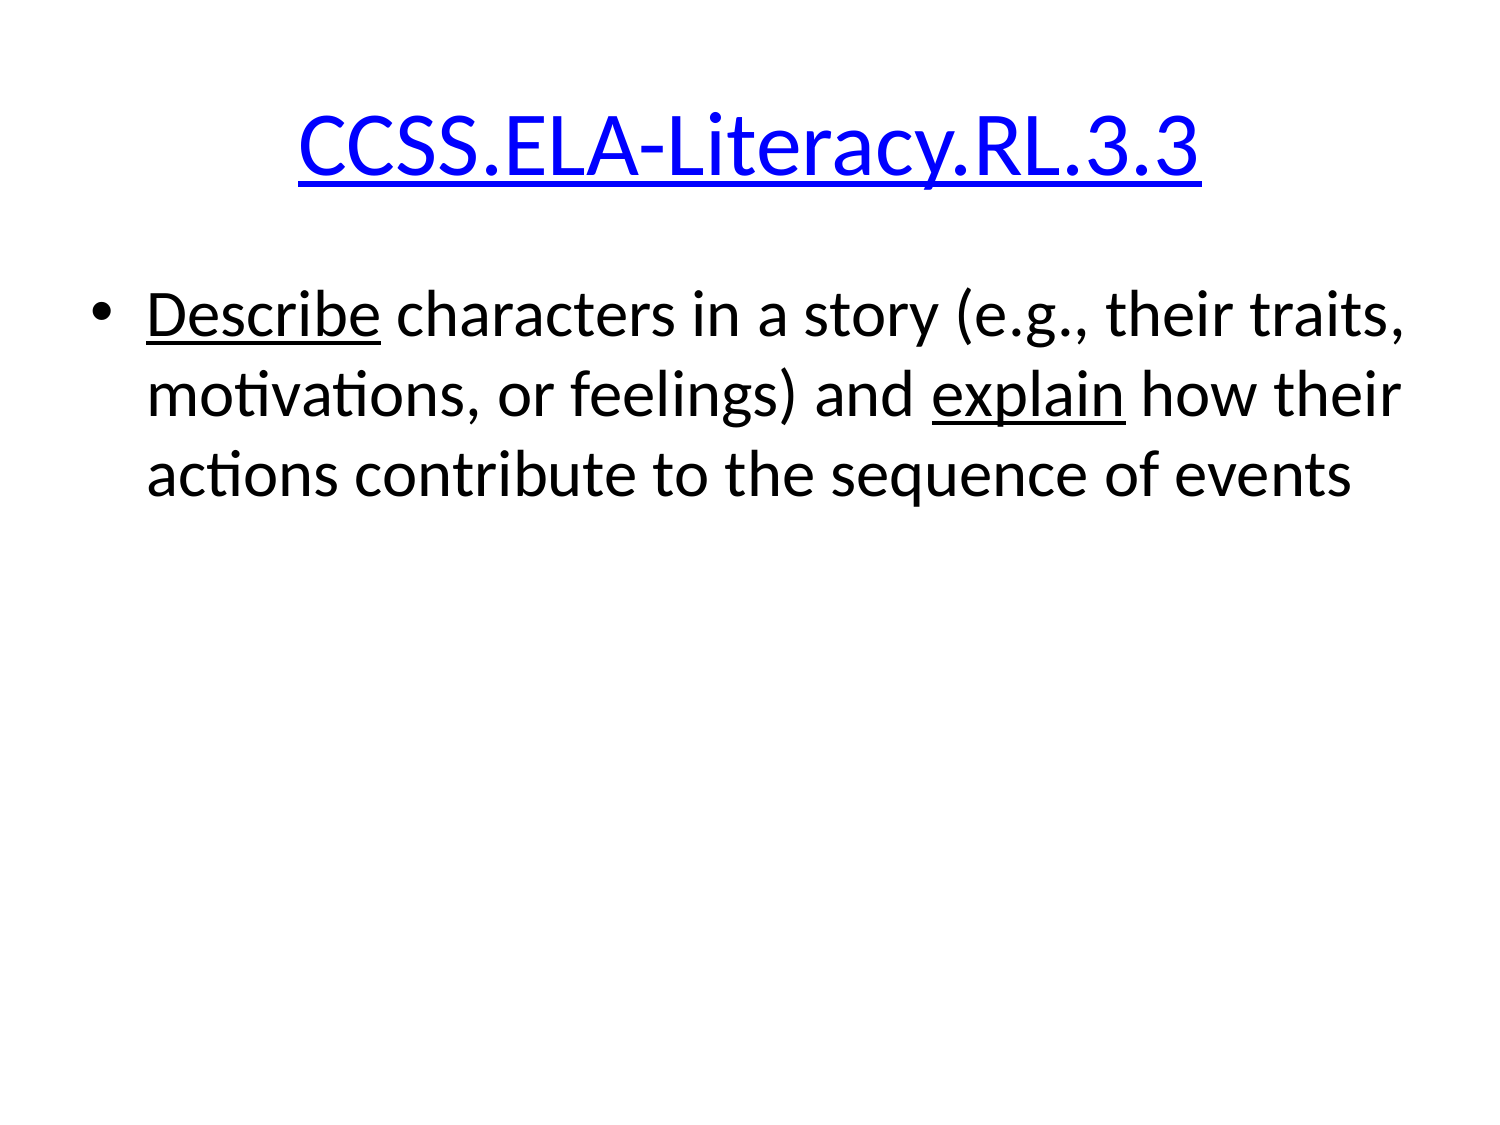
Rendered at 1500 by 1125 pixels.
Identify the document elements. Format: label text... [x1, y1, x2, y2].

title CCSS.ELA-Literacy.RL.3.3 [75, 45, 1425, 233]
list Describe characters in a story (e.g., their traits, motivations, or feelings) and explain how their actions contribute to the sequence of events [75, 262, 1425, 1005]
